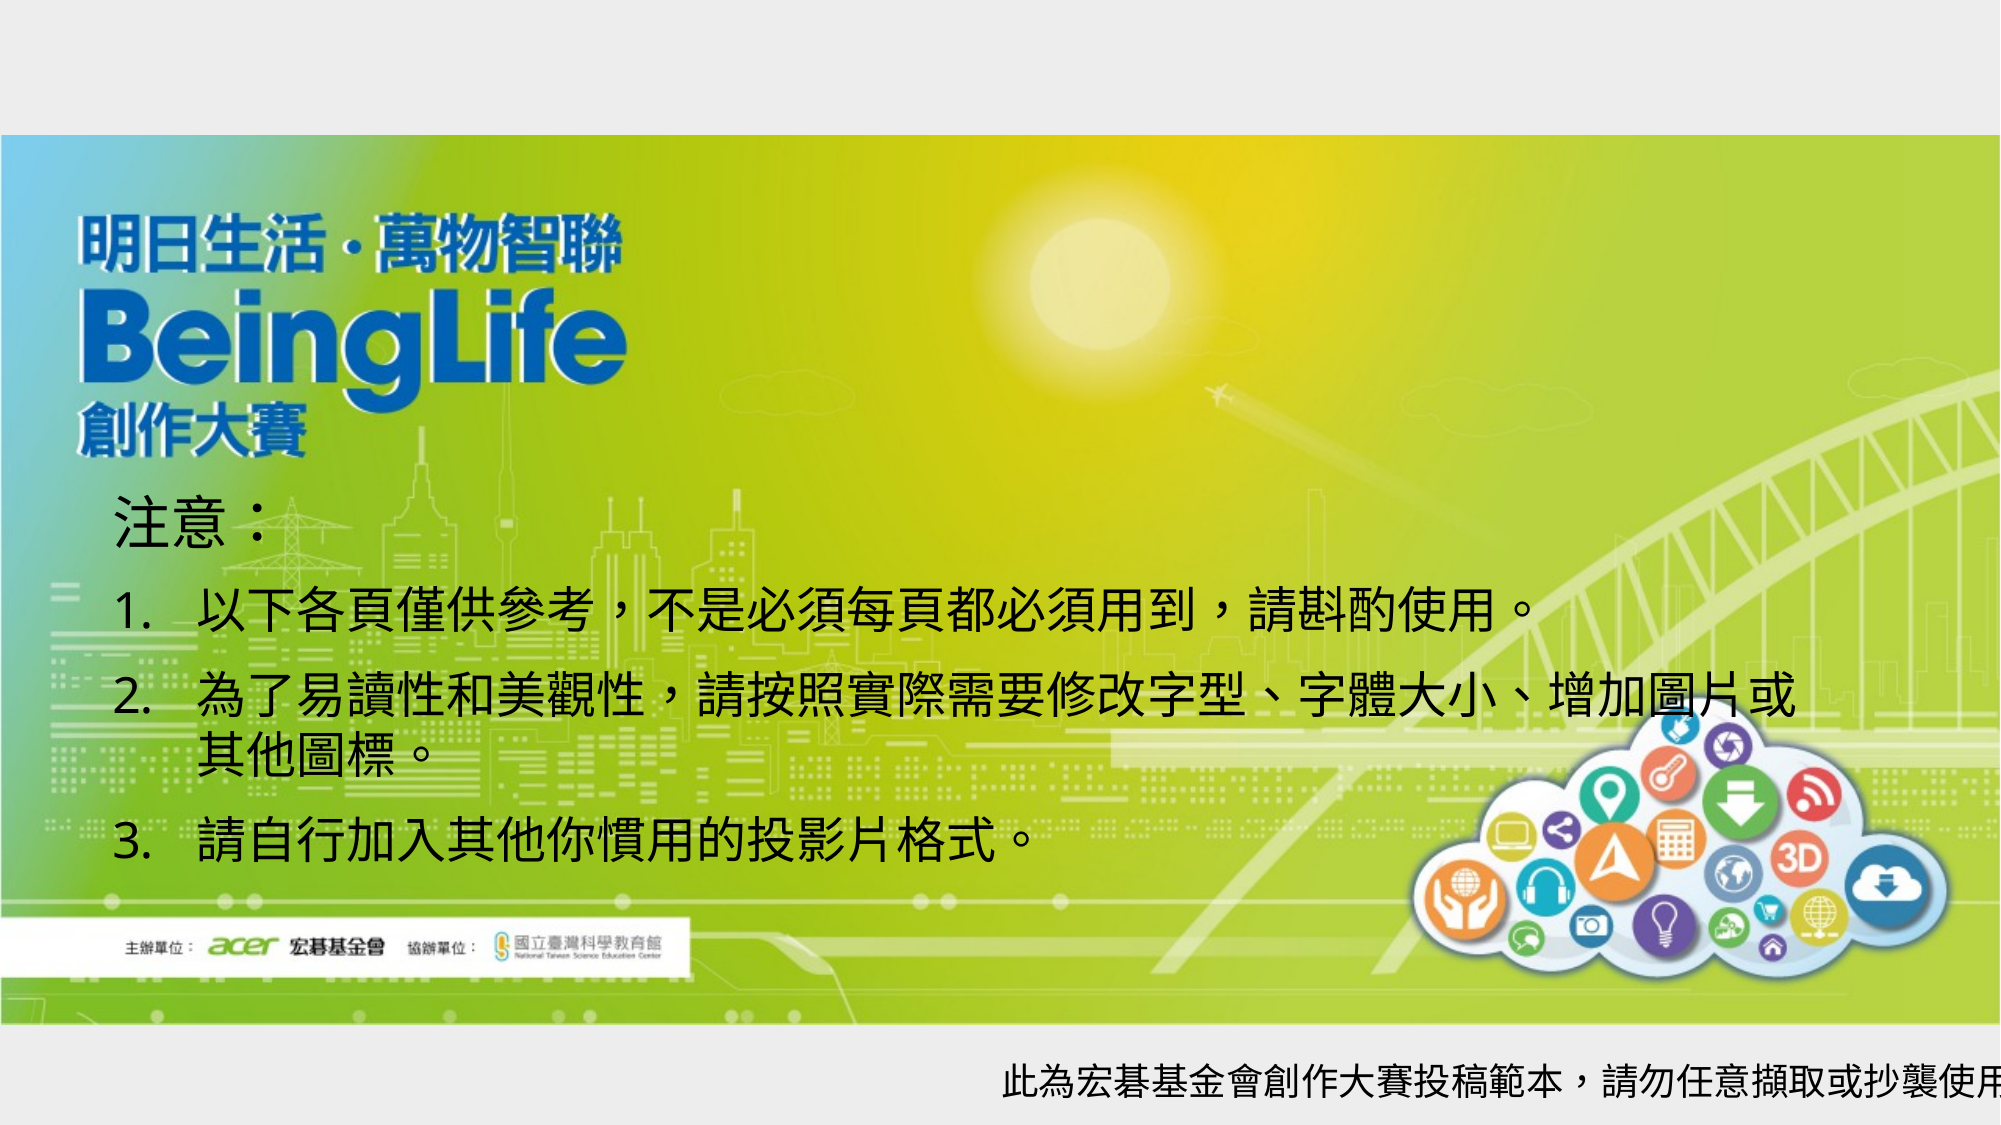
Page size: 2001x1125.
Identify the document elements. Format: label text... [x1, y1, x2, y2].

title 注意： [97, 416, 1823, 571]
picture [0, 135, 2001, 1025]
list 以下各頁僅供參考，不是必須每頁都必須用到，請斟酌使用。 為了易讀性和美觀性，請按照實際需要修改字型、字體大小、增加圖片或其他圖標。 請自行加入其他你慣用的投影片格式。 [97, 571, 1823, 1125]
